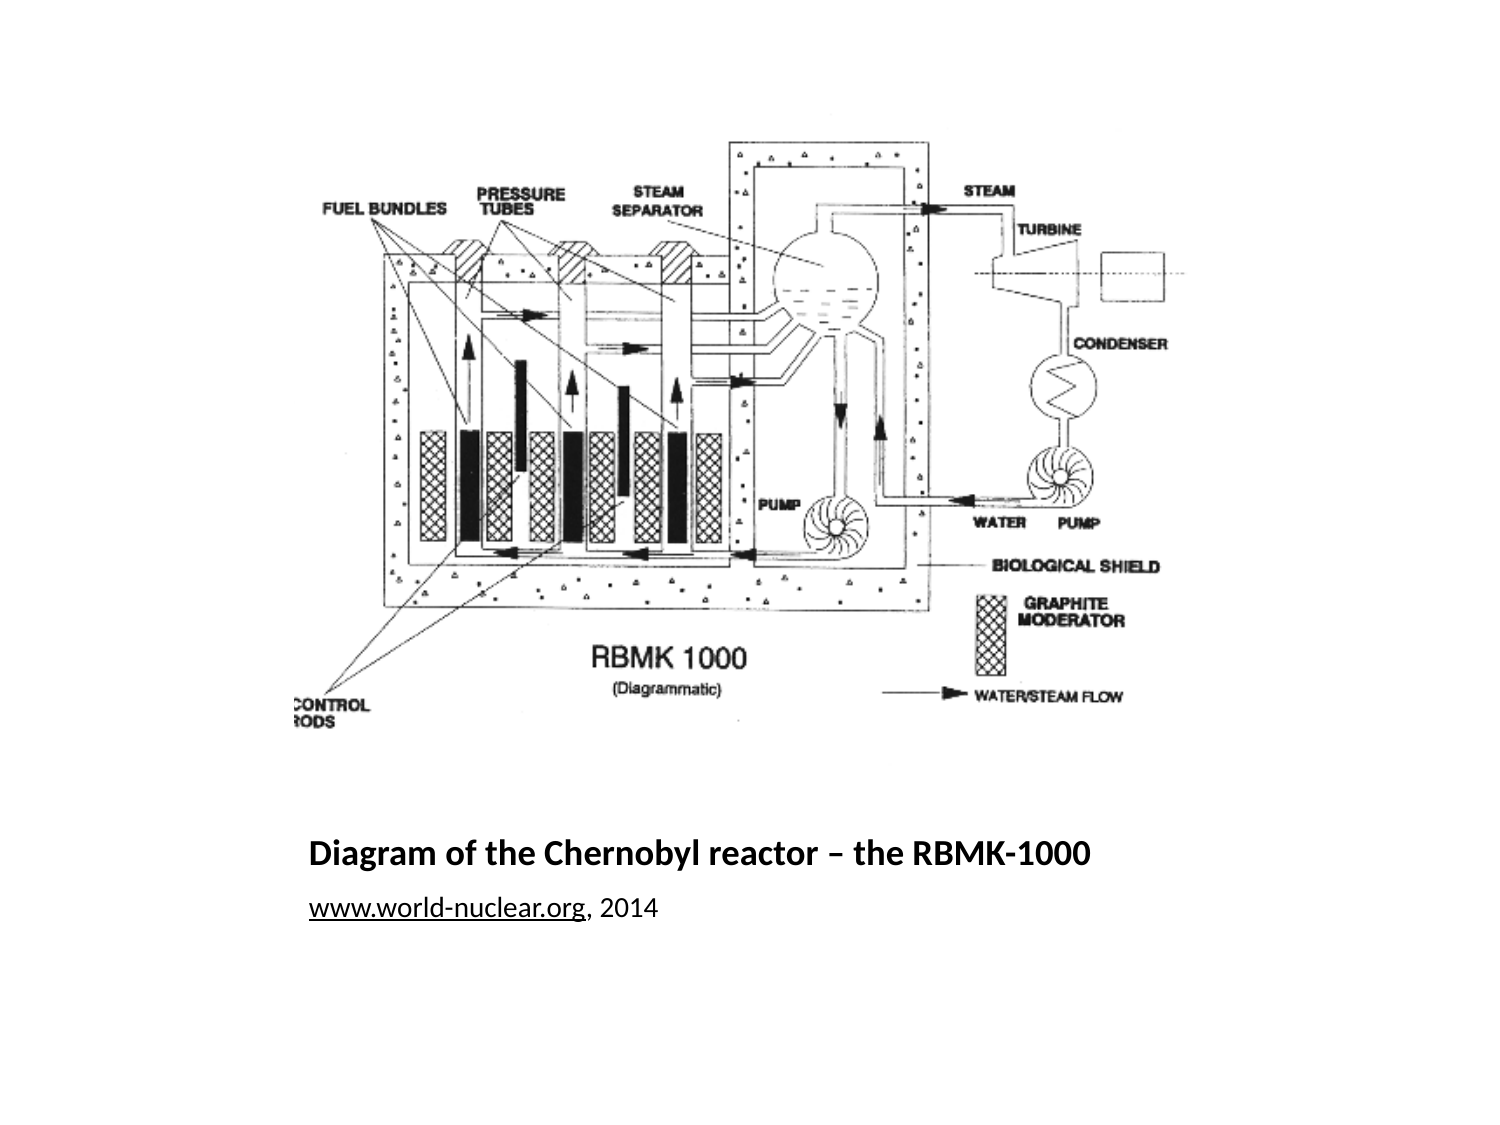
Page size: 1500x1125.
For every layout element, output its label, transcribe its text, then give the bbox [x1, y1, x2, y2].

title Diagram of the Chernobyl reactor – the RBMK-1000 [294, 787, 1194, 880]
picture [293, 100, 1195, 776]
list www.world-nuclear.org, 2014 [294, 880, 1194, 1013]
